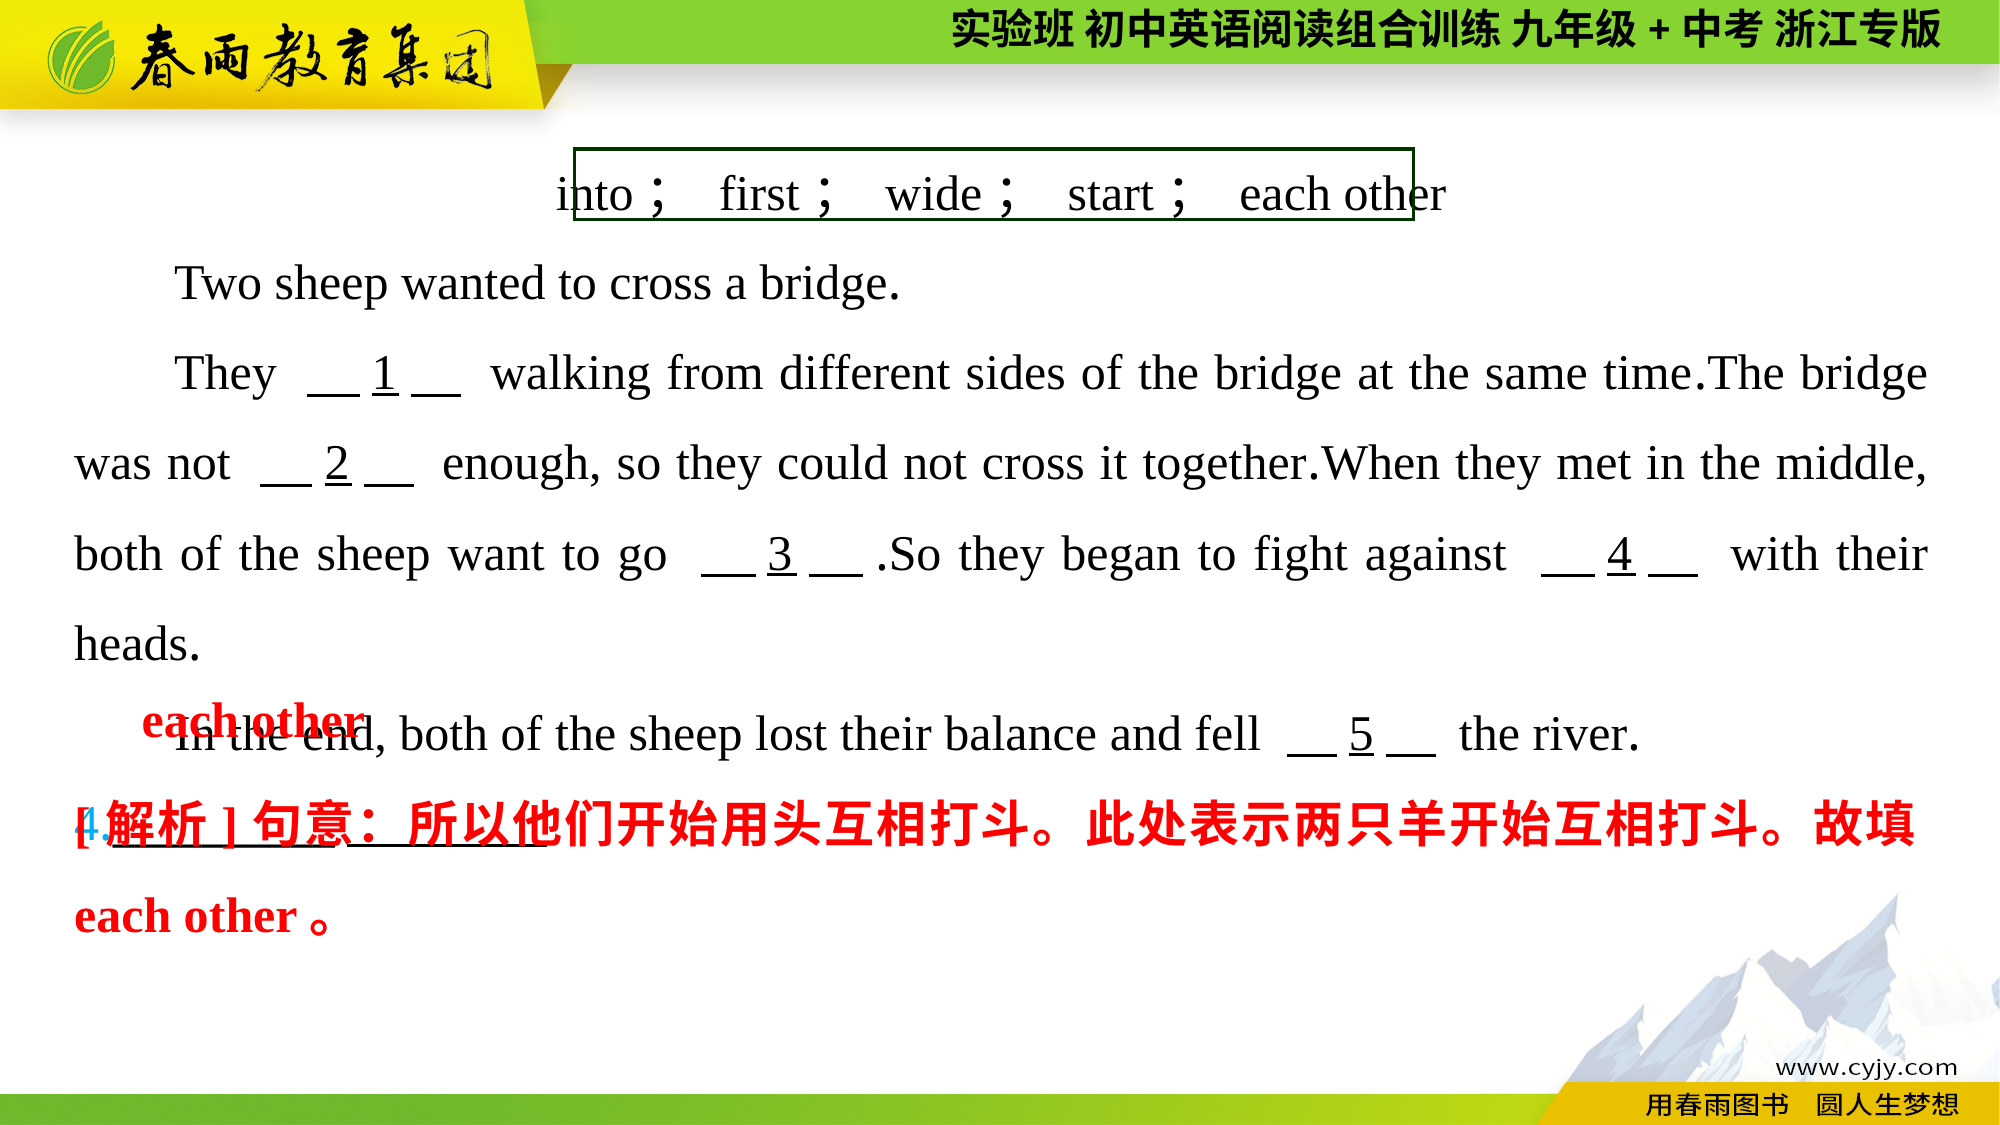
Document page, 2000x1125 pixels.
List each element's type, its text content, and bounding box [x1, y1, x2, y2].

picture [0, 0, 2000, 1125]
list into； first； wide； start； each other Two sheep wanted to cross a bridge. They 1 walking from different sides of the bridge at the same time.The bridge was not 2 enough, so they could not cross it together.When they met in the middle, both of the sheep want to go 3 .So they began to fight against 4 with their heads. In the end, both of the sheep lost their balance and fell 5 the river. 4.__________ [59, 122, 1944, 755]
text_box [574, 148, 1414, 220]
text_box [解析]句意：所以他们开始用头互相打斗。此处表示两只羊开始互相打斗。故填each other。 [59, 755, 1944, 950]
text_box each other [126, 680, 381, 755]
